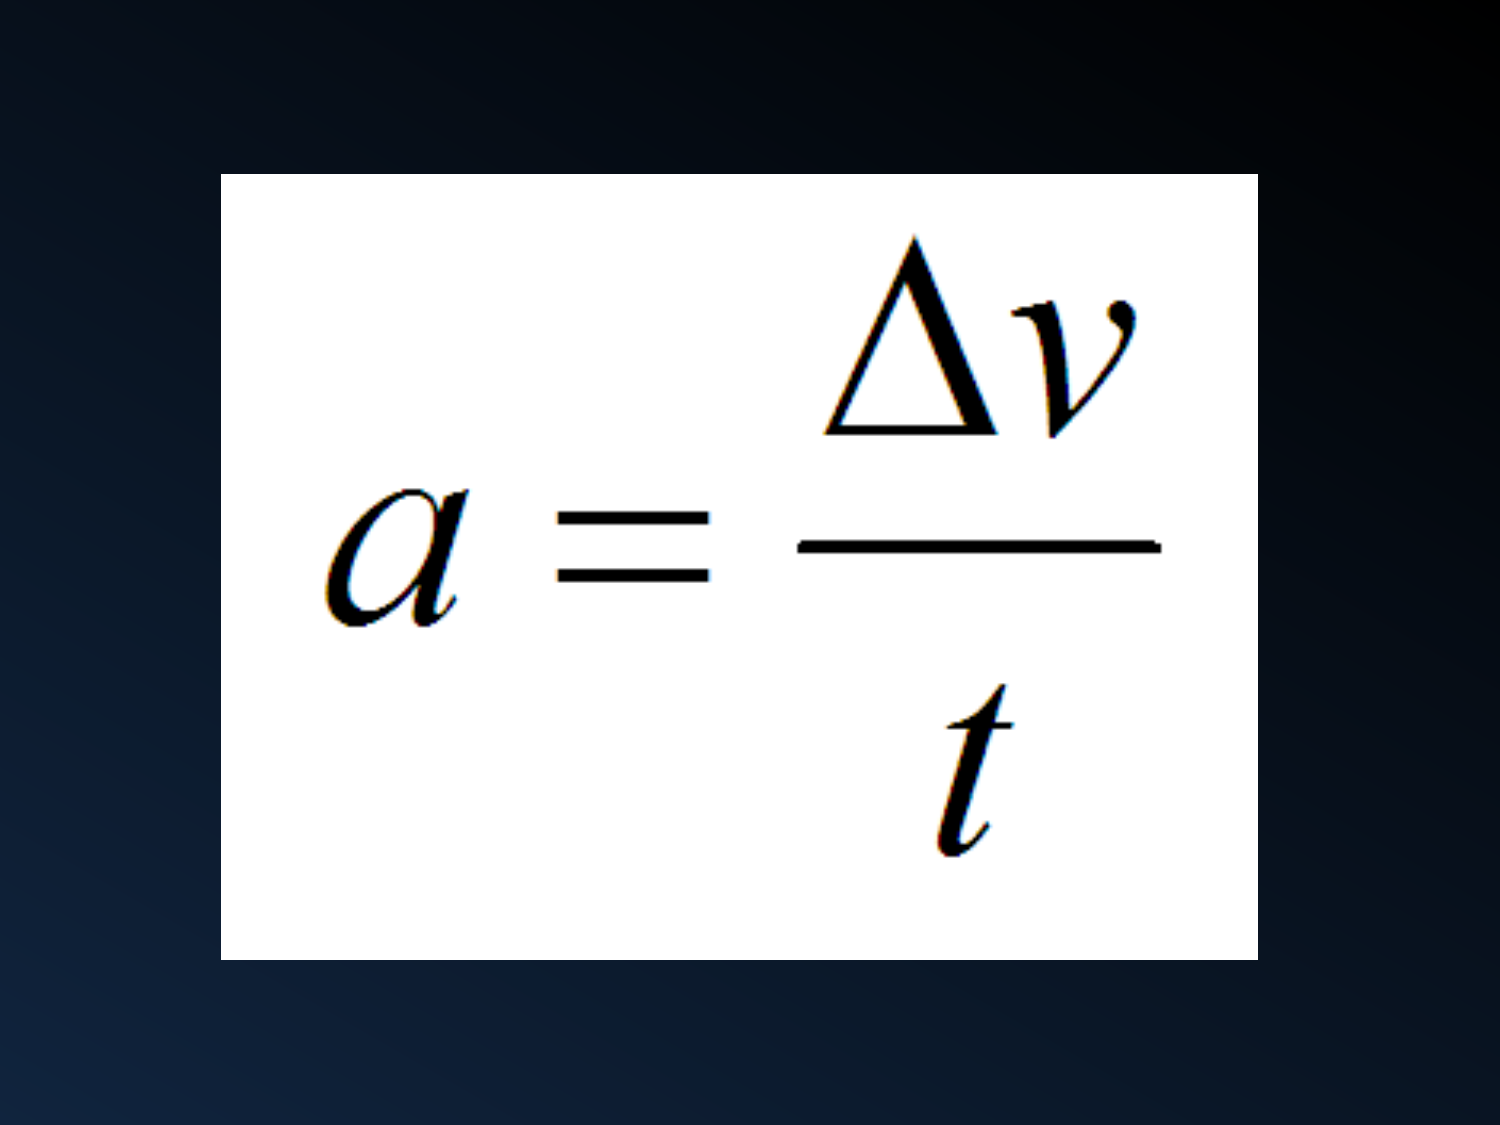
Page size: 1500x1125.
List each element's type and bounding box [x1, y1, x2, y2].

picture [221, 174, 1258, 960]
